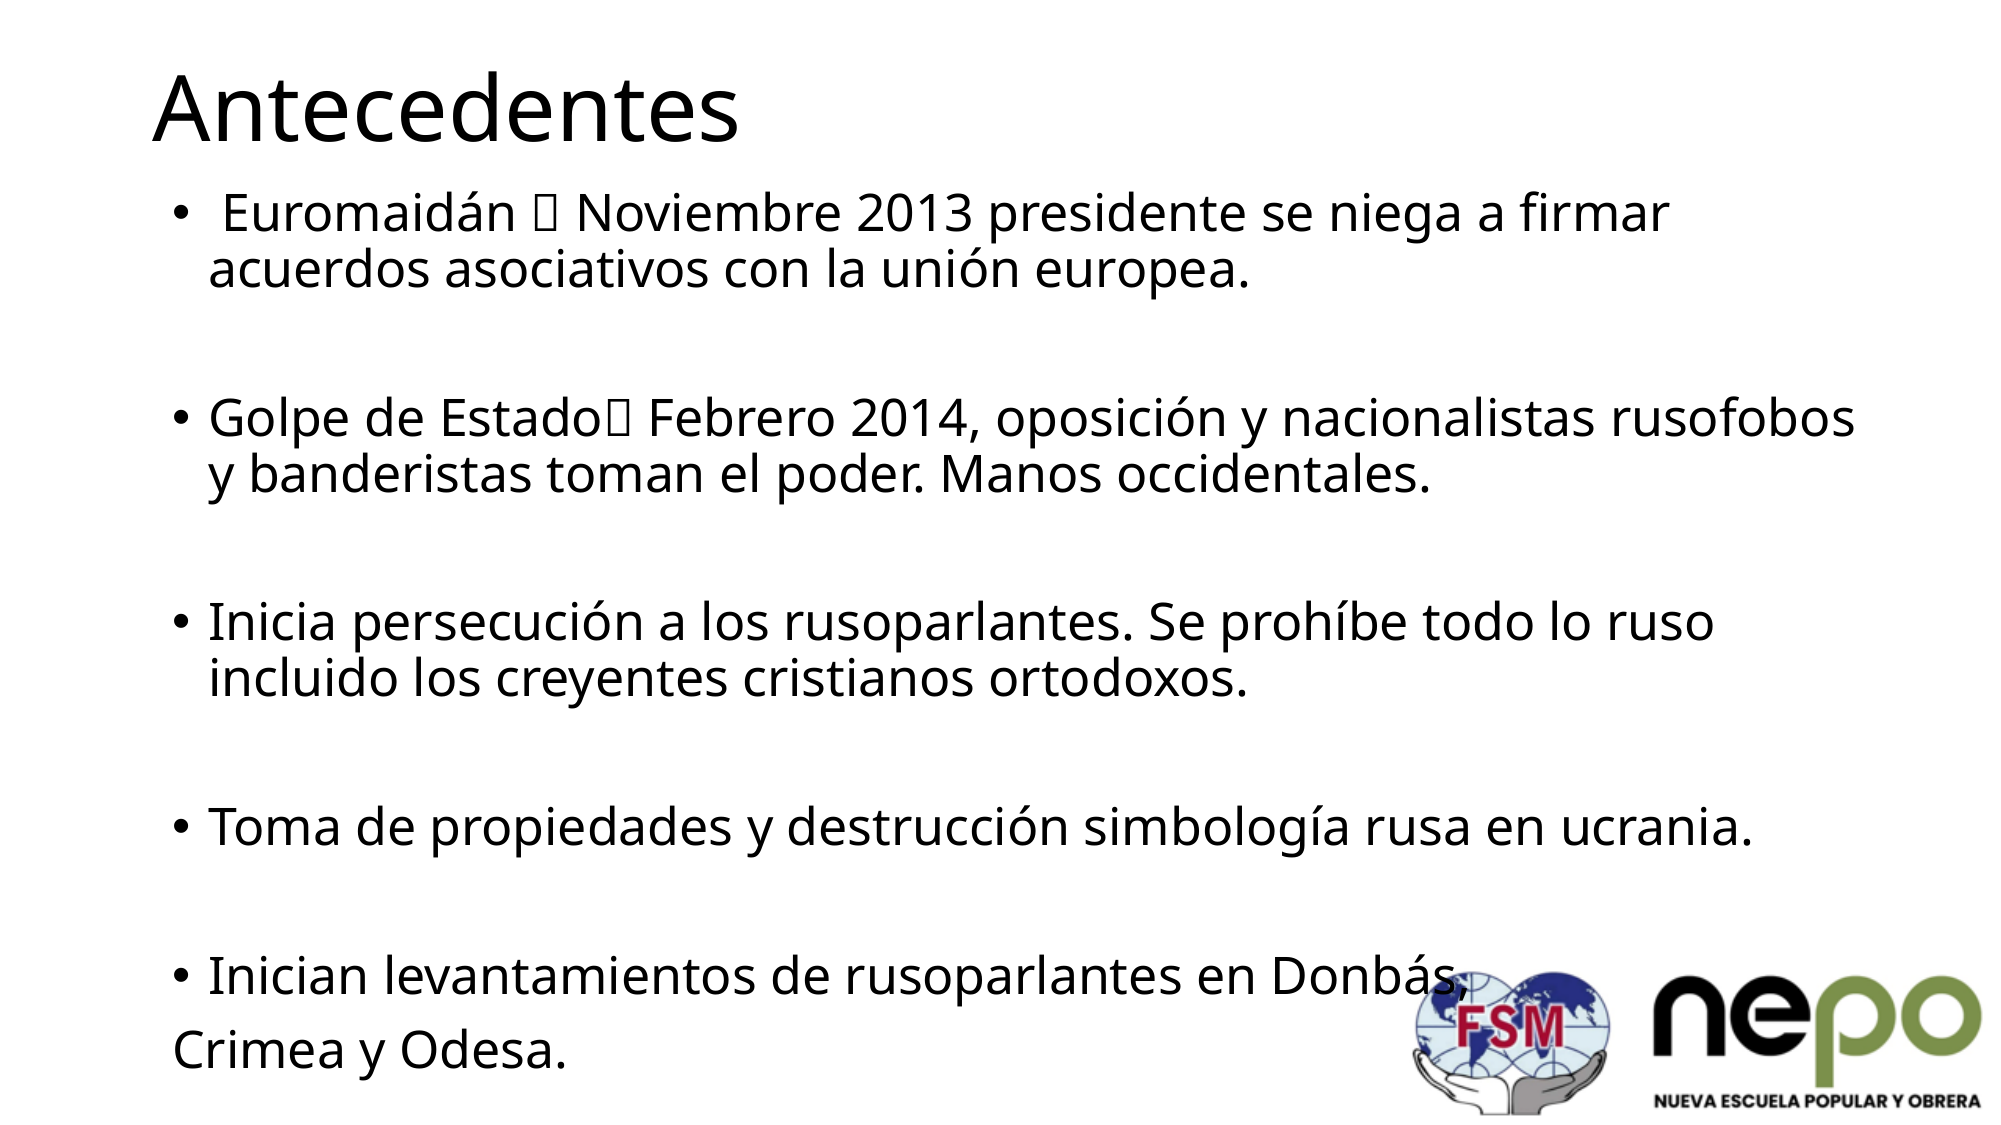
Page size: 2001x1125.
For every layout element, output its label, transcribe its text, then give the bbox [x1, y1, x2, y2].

list Euromaidán  Noviembre 2013 presidente se niega a firmar acuerdos asociativos con la unión europea. Golpe de Estado Febrero 2014, oposición y nacionalistas rusofobos y banderistas toman el poder. Manos occidentales. Inicia persecución a los rusoparlantes. Se prohíbe todo lo ruso incluido los creyentes cristianos ortodoxos. Toma de propiedades y destrucción simbología rusa en ucrania. Inician levantamientos de rusoparlantes en Donbás, Crimea y Odesa. [157, 179, 1882, 1095]
picture [1399, 952, 2000, 1125]
title Antecedentes [137, 44, 1863, 180]
